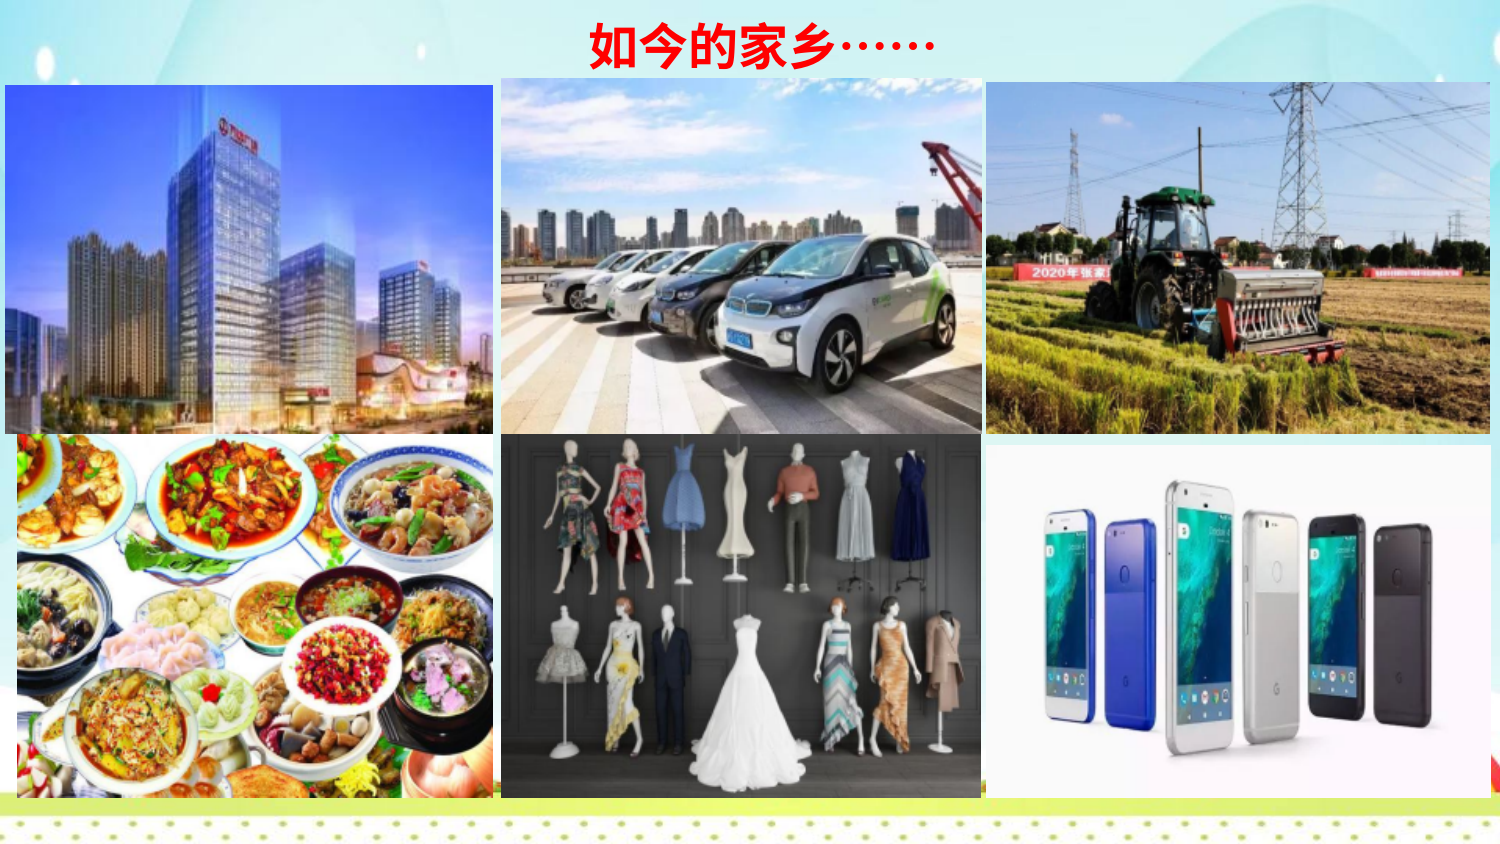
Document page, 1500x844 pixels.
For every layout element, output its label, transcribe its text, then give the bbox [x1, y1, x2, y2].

text_box 如今的家乡…… [573, 8, 1175, 83]
picture [0, 0, 1500, 844]
